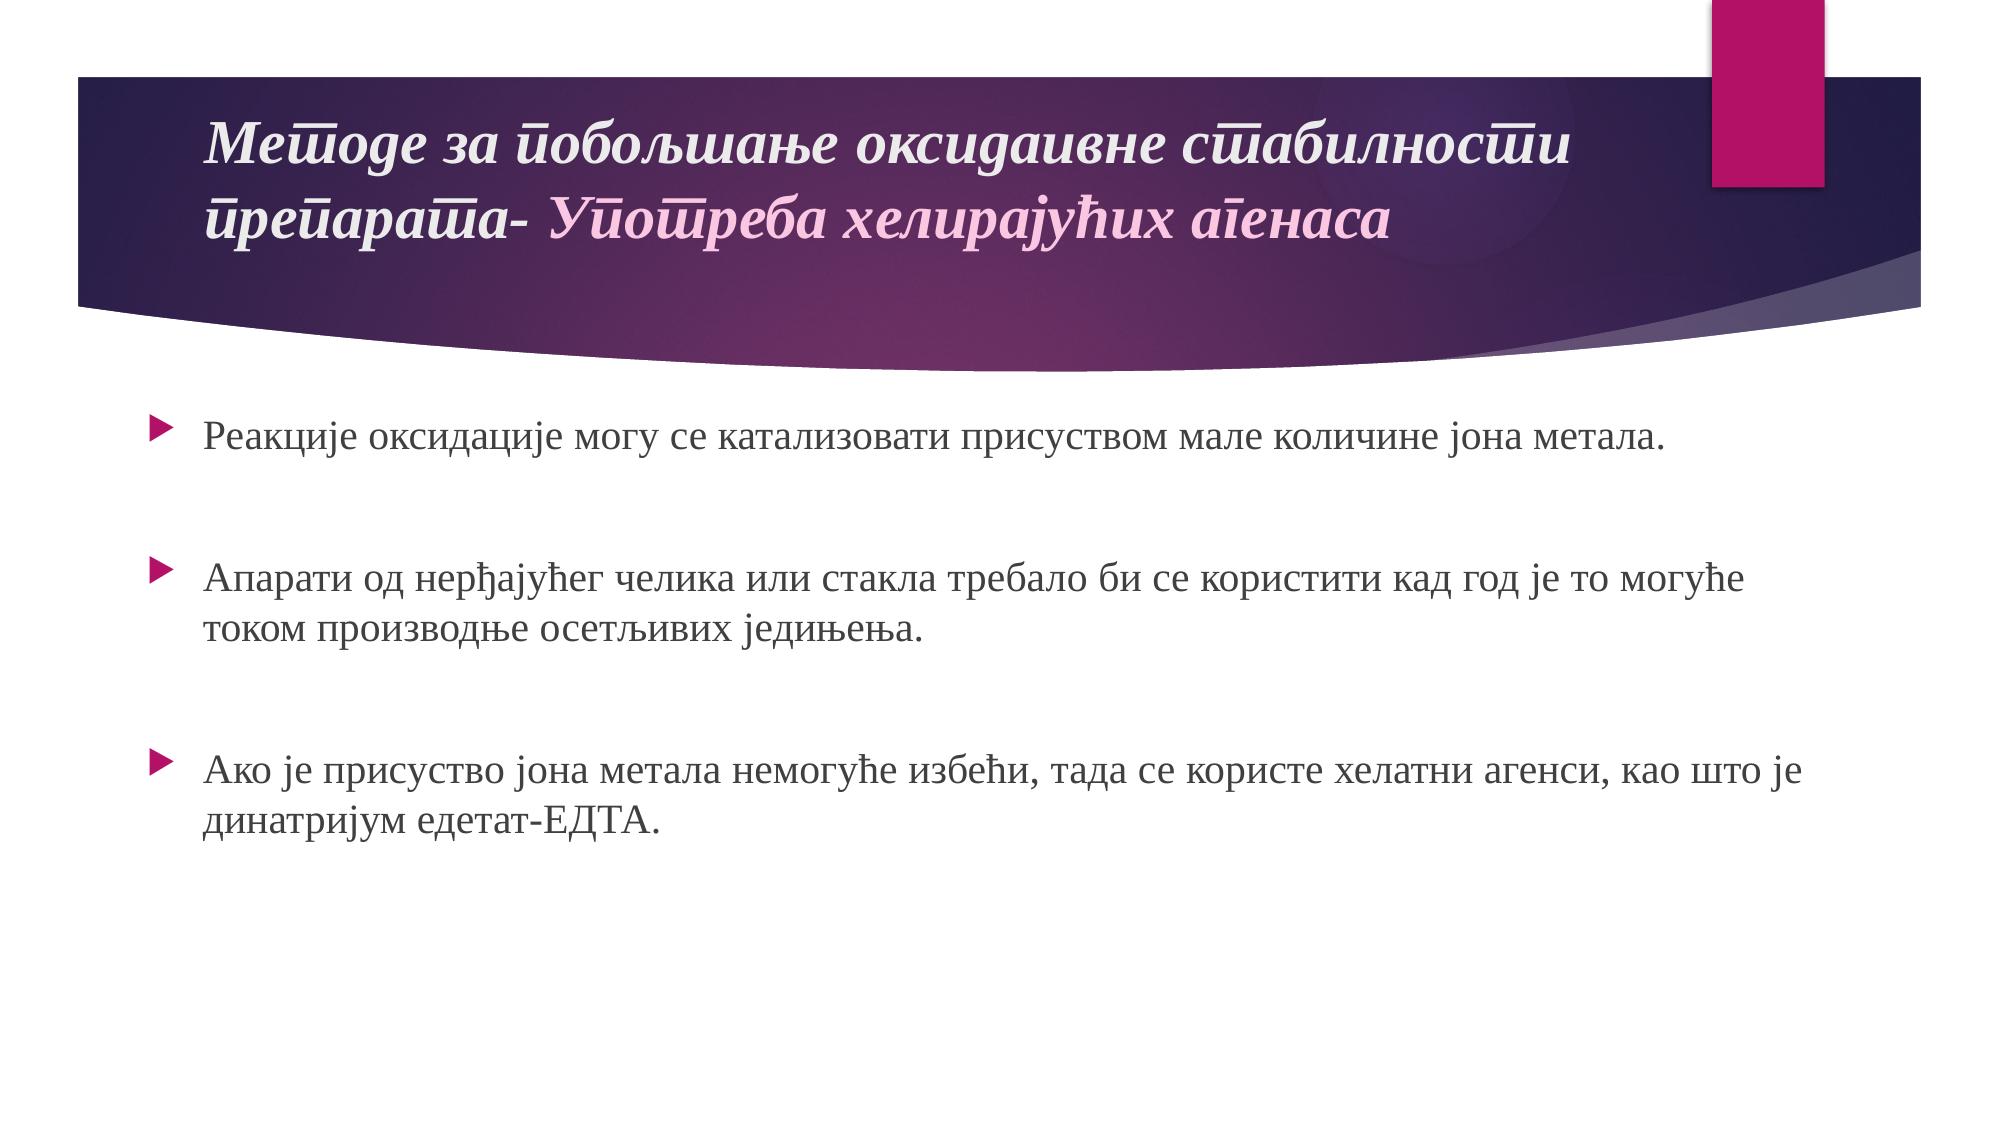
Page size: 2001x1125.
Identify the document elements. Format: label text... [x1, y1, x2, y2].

title Методе за побољшање оксидаивне стабилности препарата- Употреба хелирајућих агенаса [189, 159, 1627, 276]
list Реакције оксидације могу се катализовати присуством мале количине јона метала. Апарати од нерђајућег челика или стакла требало би се користити кад год је то могуће током производње осетљивих једињења. Ако је присуство јона метала немогуће избећи, тада се користе хелатни агенси, као што је динатријум едетат-ЕДТА. [131, 400, 1832, 1097]
